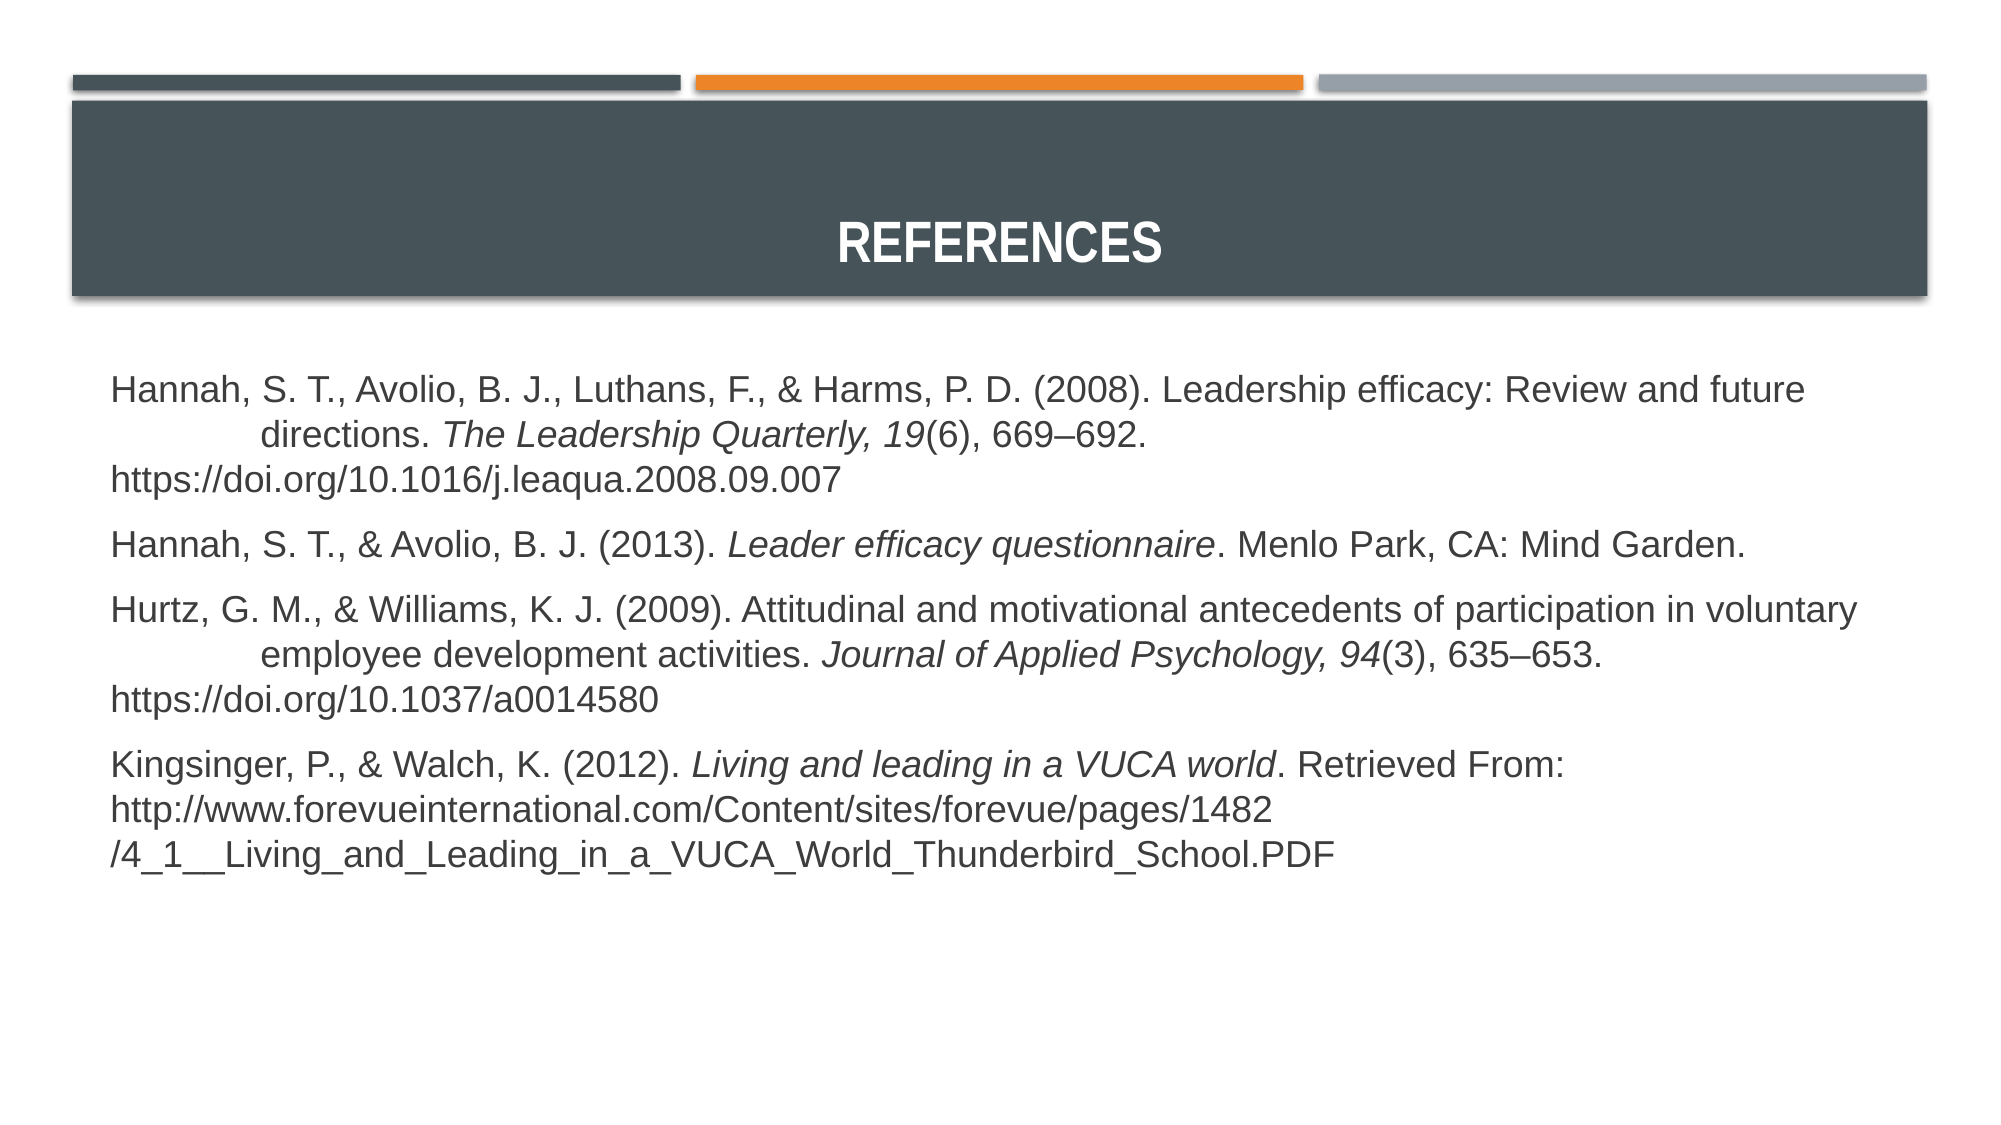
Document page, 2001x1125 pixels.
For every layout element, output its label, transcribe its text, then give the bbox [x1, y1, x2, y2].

title REFERENCES [95, 115, 1905, 282]
list Hannah, S. T., Avolio, B. J., Luthans, F., & Harms, P. D. (2008). Leadership efficacy: Review and future directions. The Leadership Quarterly, 19(6), 669–692. https://doi.org/10.1016/j.leaqua.2008.09.007 Hannah, S. T., & Avolio, B. J. (2013). Leader efficacy questionnaire. Menlo Park, CA: Mind Garden. Hurtz, G. M., & Williams, K. J. (2009). Attitudinal and motivational antecedents of participation in voluntary employee development activities. Journal of Applied Psychology, 94(3), 635–653. https://doi.org/10.1037/a0014580 Kingsinger, P., & Walch, K. (2012). Living and leading in a VUCA world. Retrieved From: http://www.forevueinternational.com/Content/sites/forevue/pages/1482 /4_1__Living_and_Leading_in_a_VUCA_World_Thunderbird_School.PDF [95, 357, 1905, 962]
